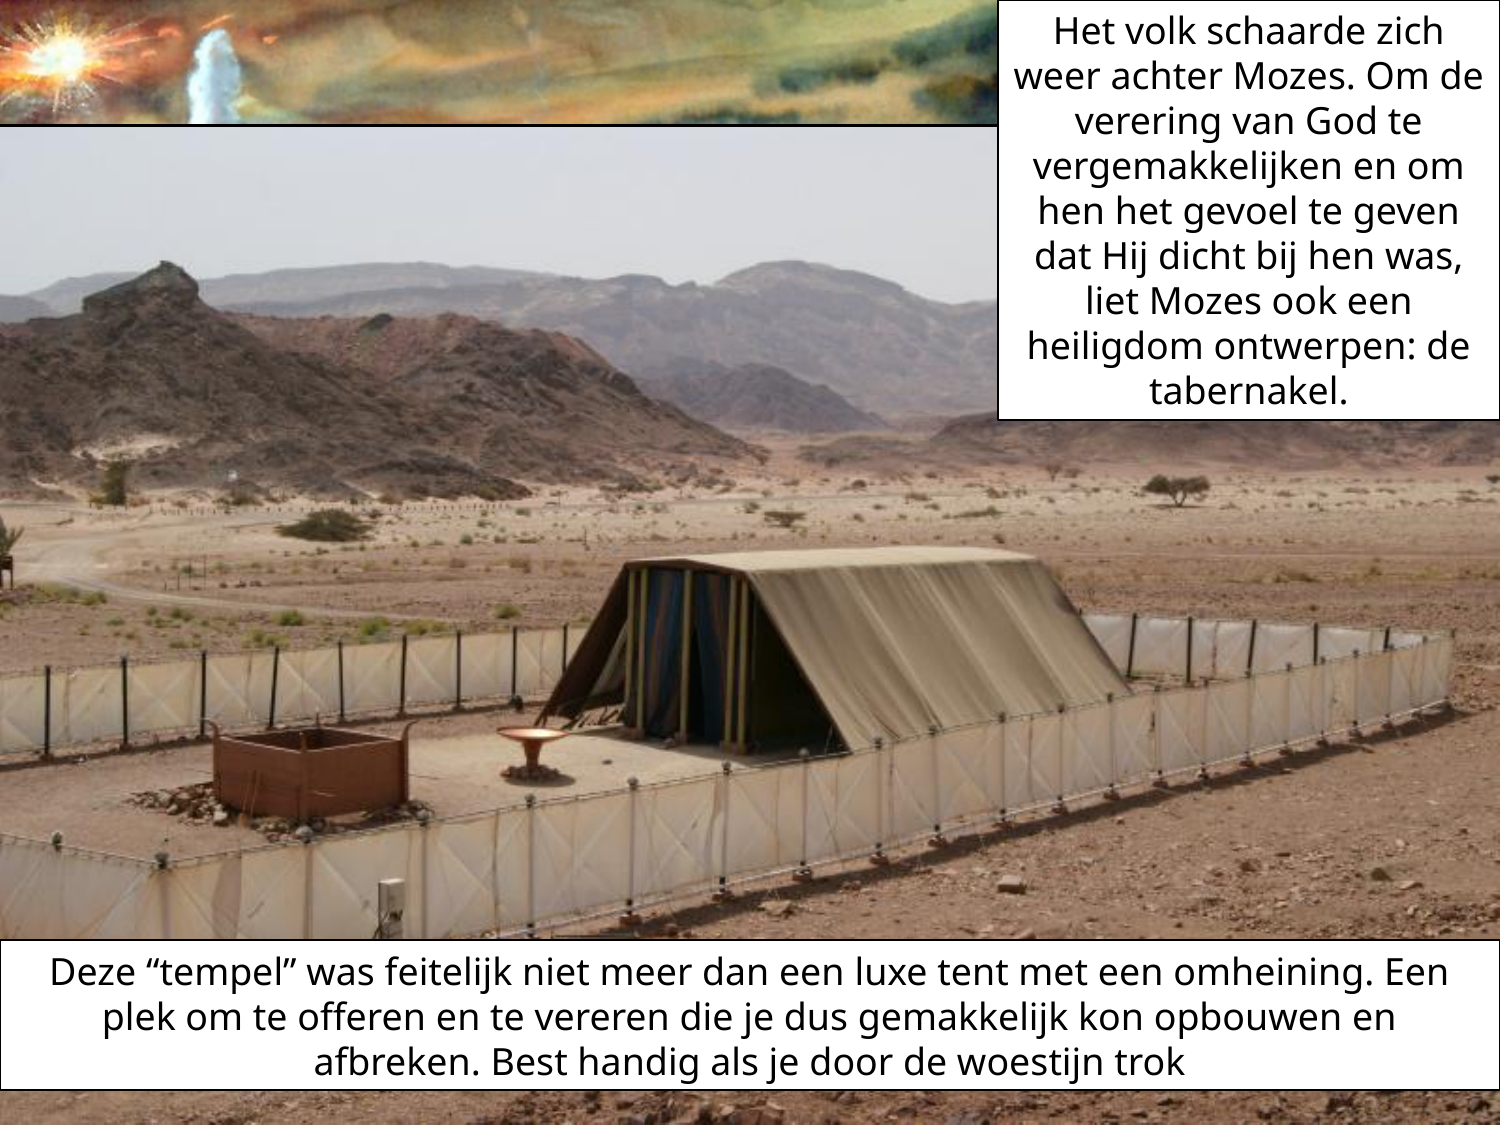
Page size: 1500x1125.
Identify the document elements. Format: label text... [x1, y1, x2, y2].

text_box Het volk schaarde zich weer achter Mozes. Om de verering van God te vergemakkelijken en om hen het gevoel te geven dat Hij dicht bij hen was, liet Mozes ook een heiligdom ontwerpen: de tabernakel. [1001, 0, 1500, 126]
picture [0, 0, 1500, 1125]
